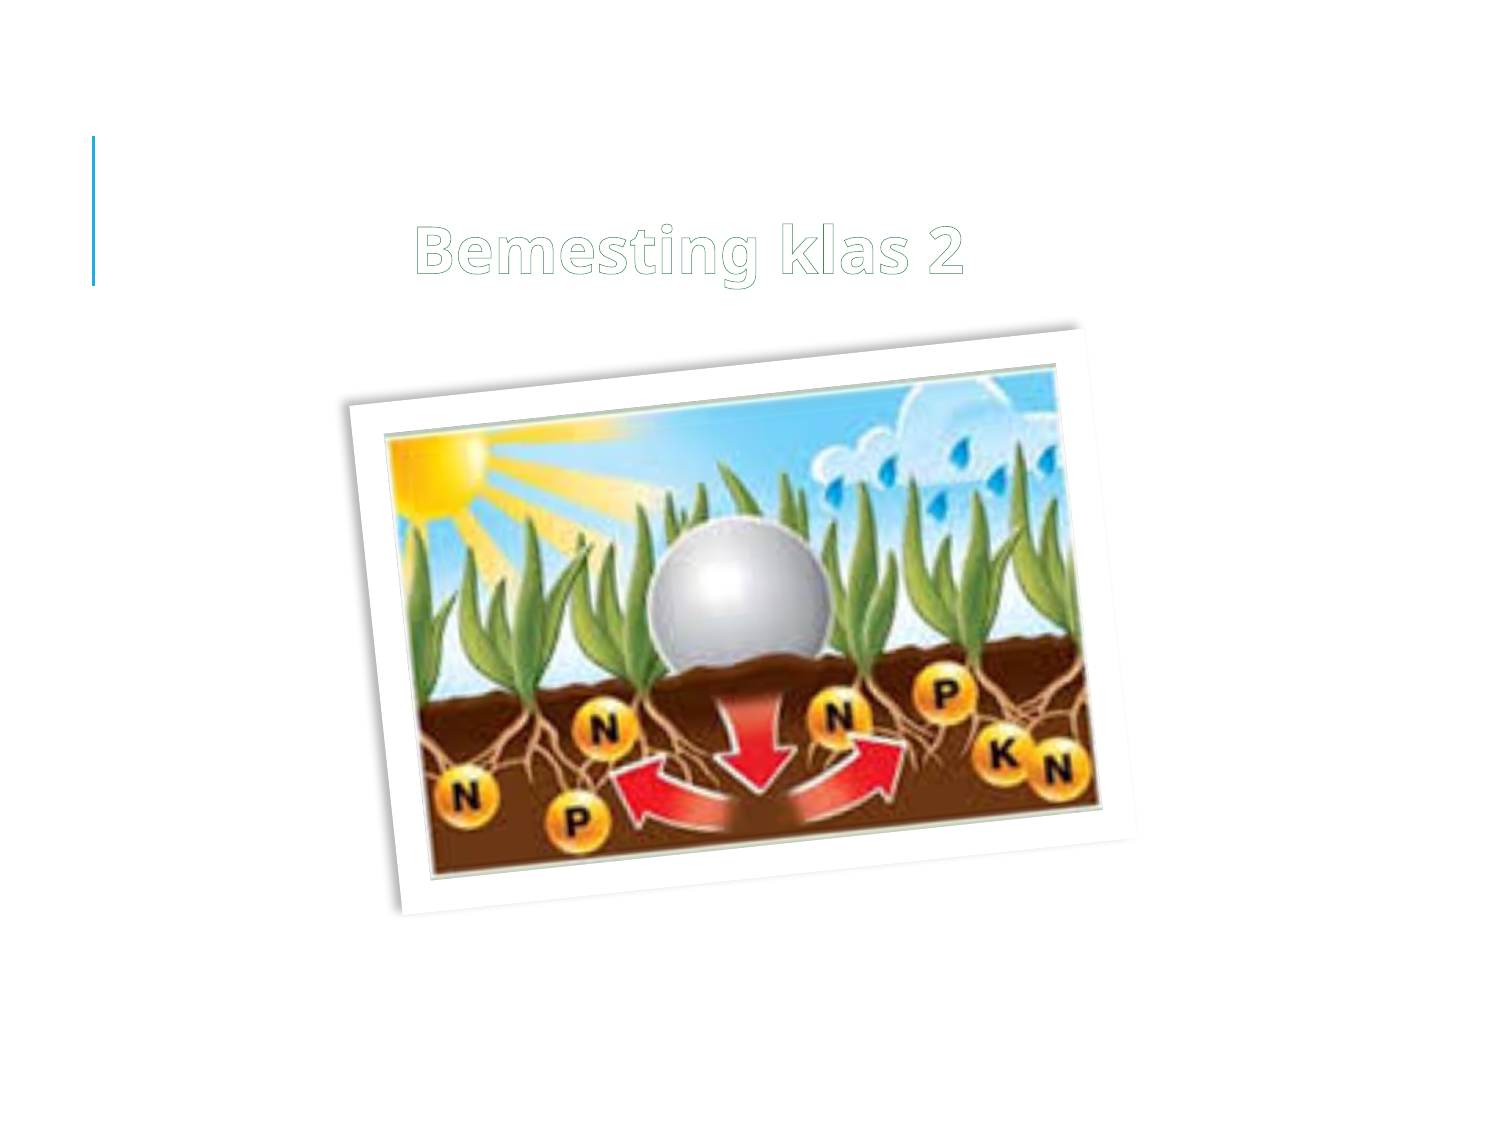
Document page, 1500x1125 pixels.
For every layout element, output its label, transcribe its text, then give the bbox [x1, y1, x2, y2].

picture [385, 365, 1102, 880]
text_box Bemesting klas 2 [301, 125, 1076, 294]
